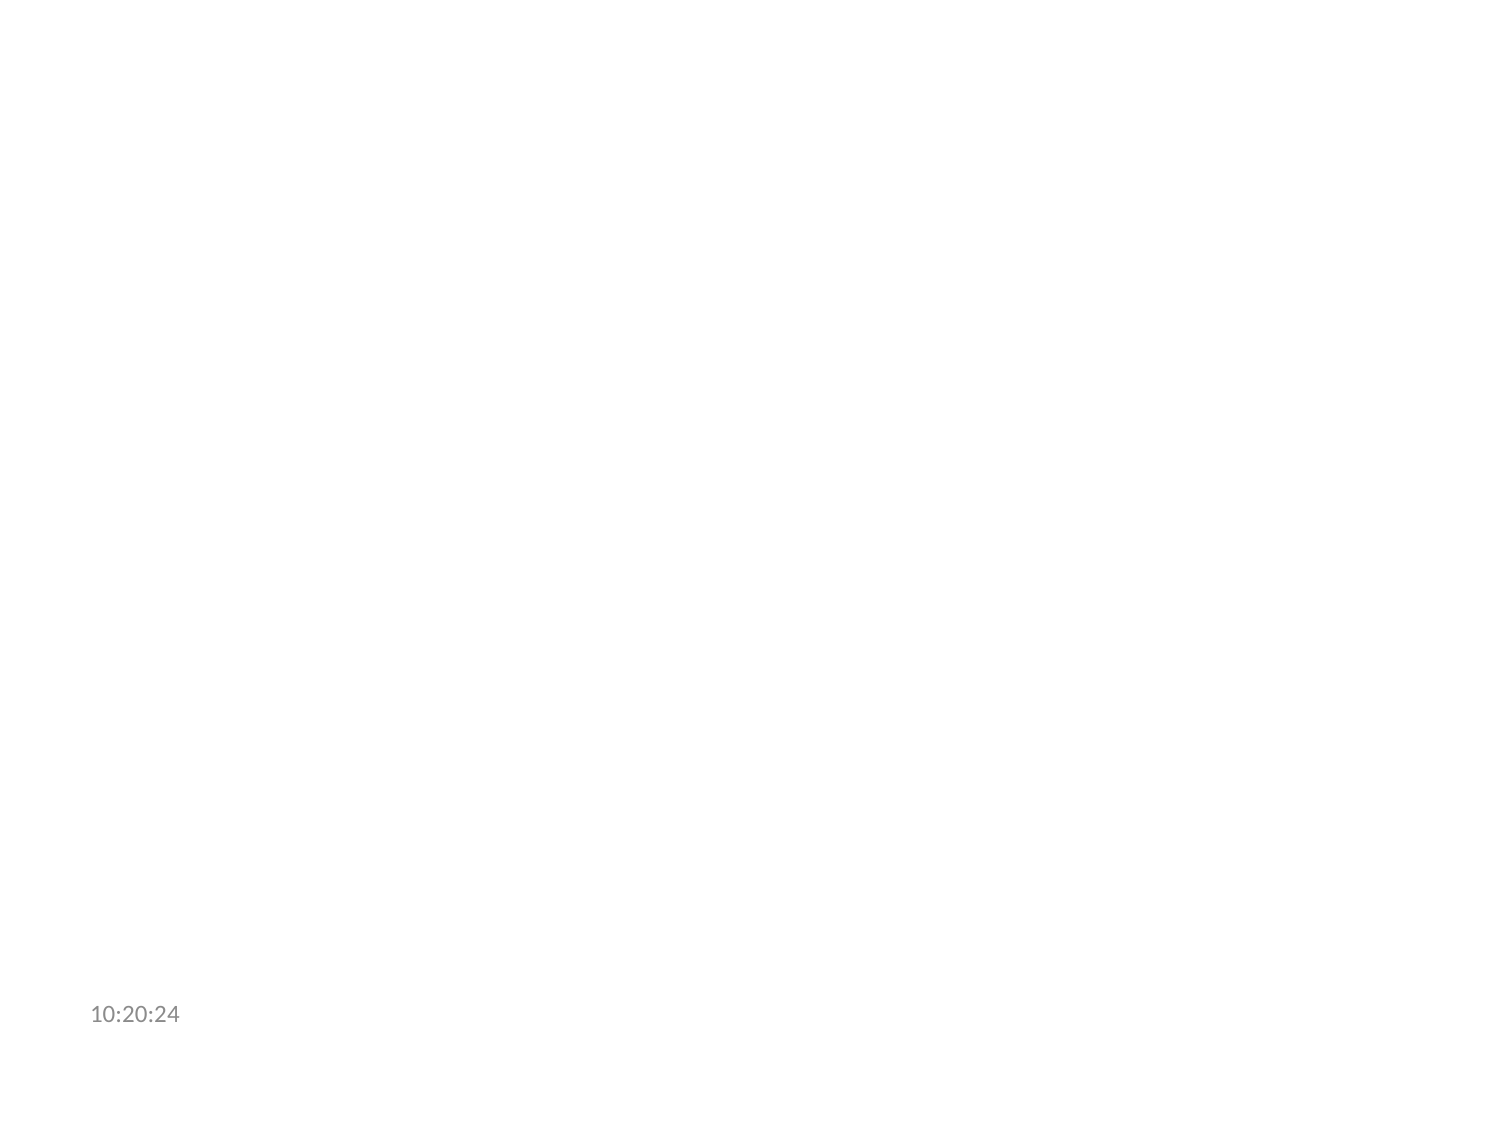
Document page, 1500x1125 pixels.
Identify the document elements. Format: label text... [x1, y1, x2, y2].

text_box 15:35:09 [75, 982, 425, 1043]
